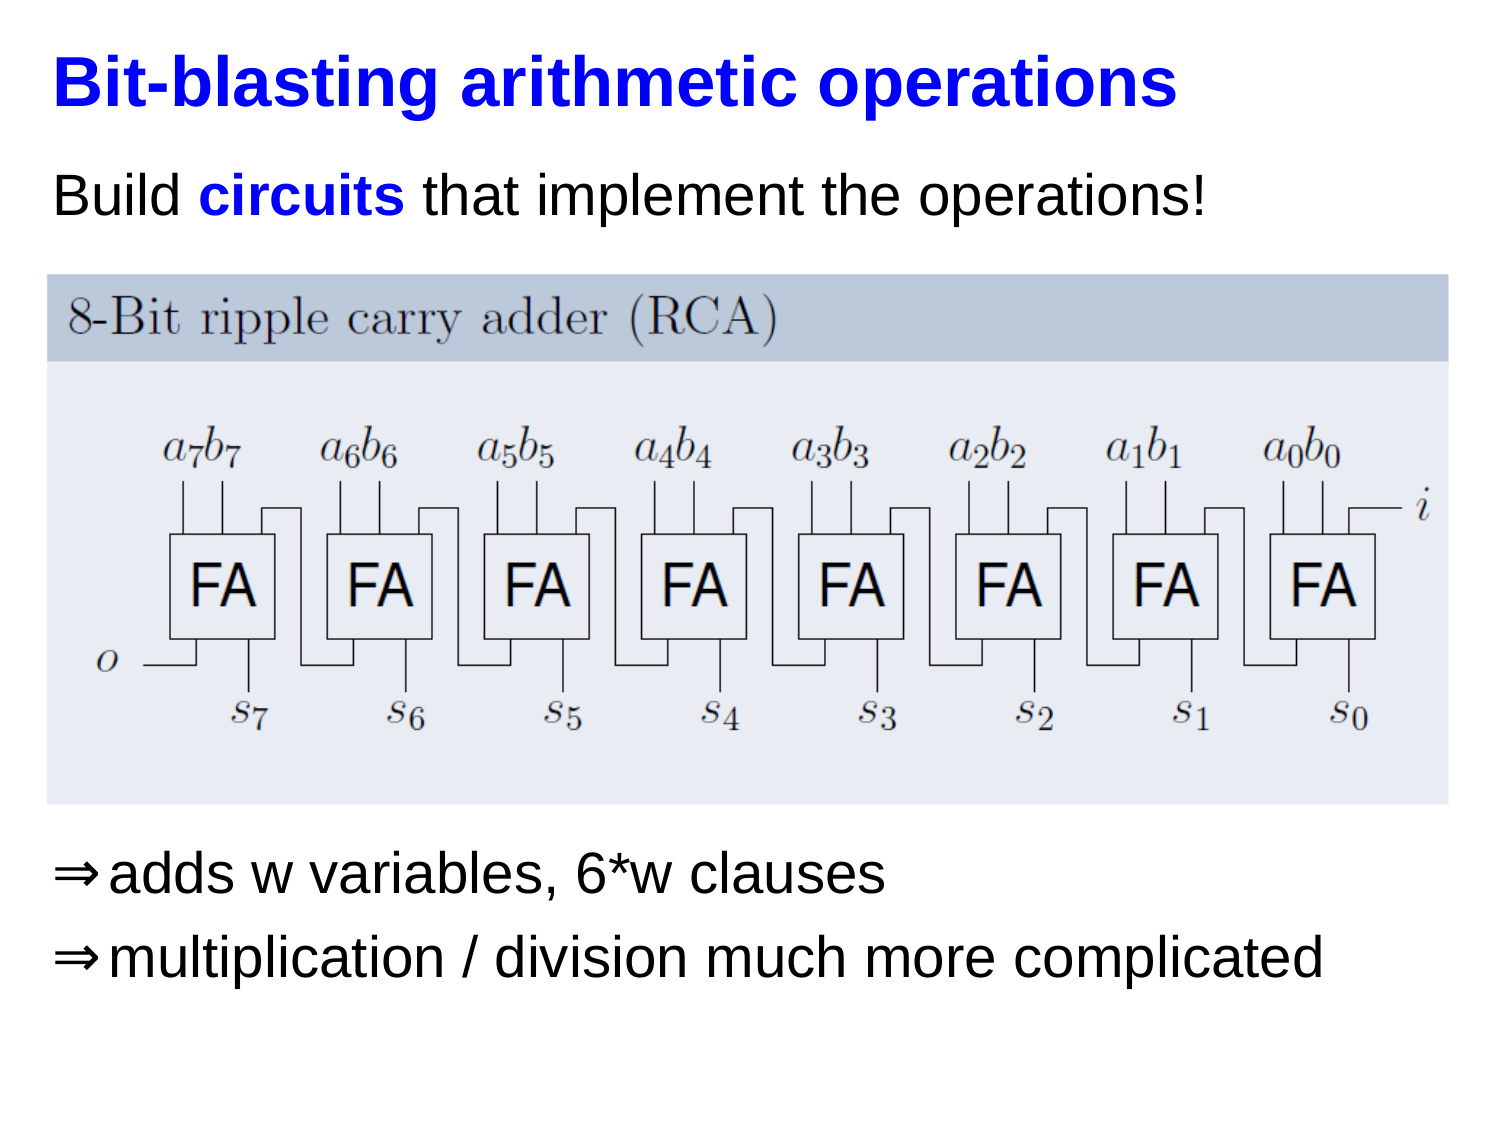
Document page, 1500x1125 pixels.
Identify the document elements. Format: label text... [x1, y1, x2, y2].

list Build circuits that implement the operations! adds w variables, 6*w clauses multiplication / division much more complicated [37, 149, 1476, 254]
title Bit-blasting arithmetic operations [37, 19, 1476, 138]
picture [24, 254, 1476, 826]
list Build circuits that implement the operations! adds w variables, 6*w clauses multiplication / division much more complicated [37, 831, 1476, 1038]
